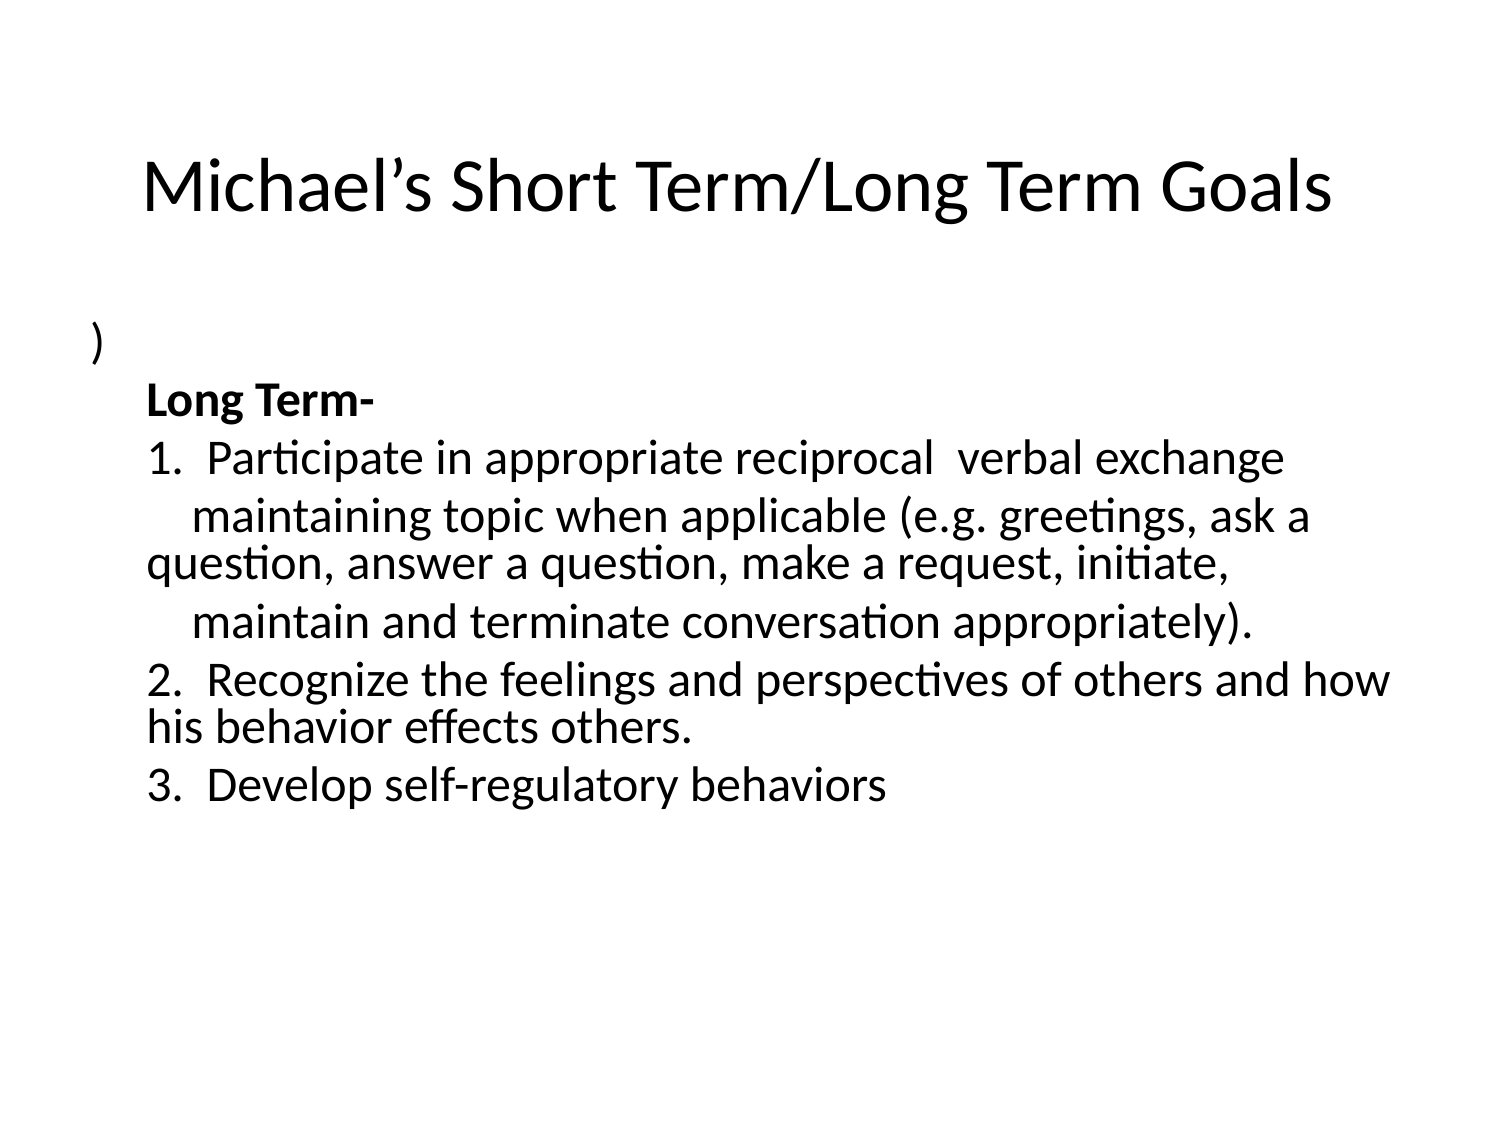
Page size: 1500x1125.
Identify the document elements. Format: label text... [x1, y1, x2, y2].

list ) Long Term- 1. Participate in appropriate reciprocal verbal exchange maintaining topic when applicable (e.g. greetings, ask a question, answer a question, make a request, initiate, maintain and terminate conversation appropriately). 2. Recognize the feelings and perspectives of others and how his behavior effects others. 3. Develop self-regulatory behaviors [75, 312, 1438, 1005]
title Michael’s Short Term/Long Term Goals [112, 87, 1363, 275]
